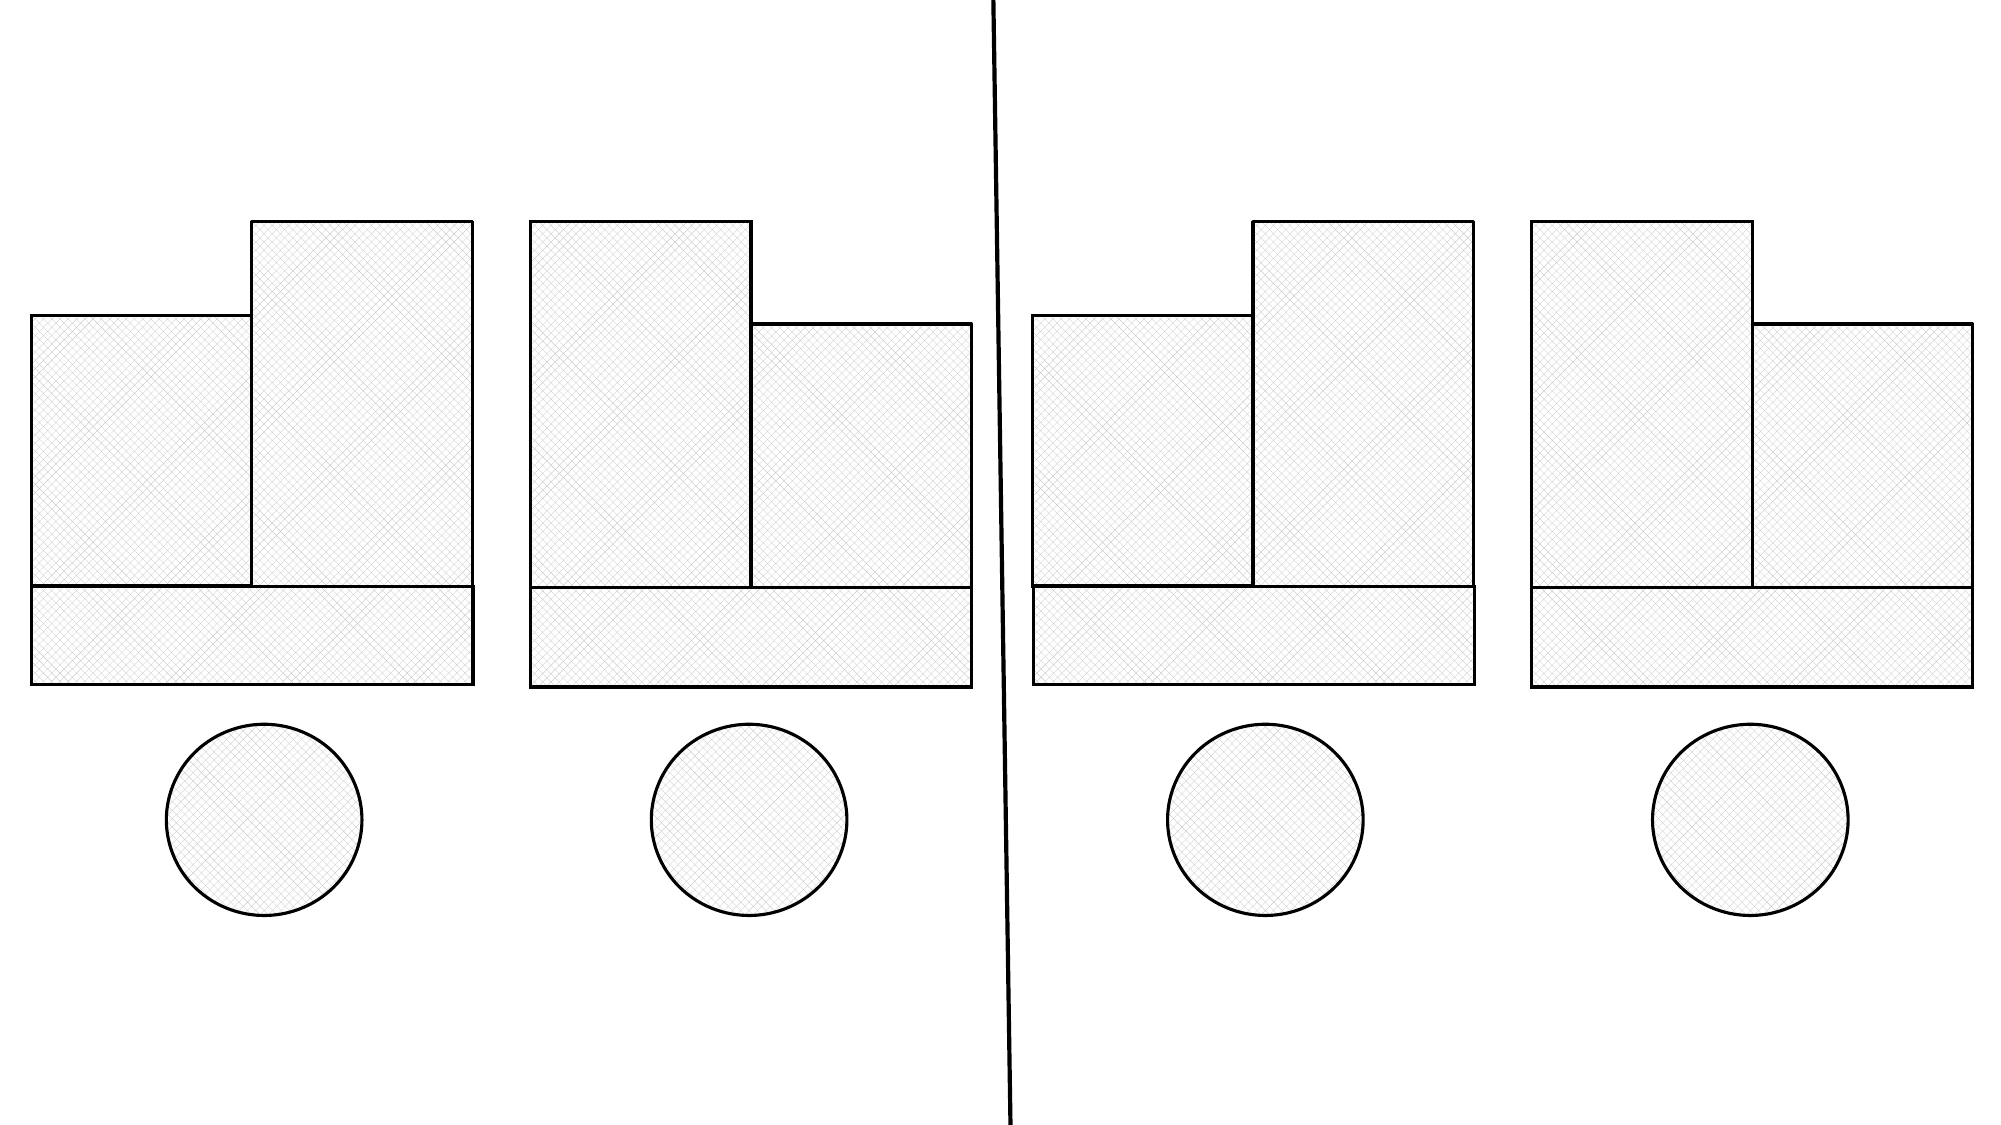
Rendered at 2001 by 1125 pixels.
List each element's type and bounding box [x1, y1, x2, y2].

text_box [1166, 723, 1365, 917]
text_box [529, 586, 973, 688]
text_box [165, 723, 363, 917]
text_box [30, 586, 474, 686]
text_box [751, 324, 972, 586]
text_box [251, 221, 473, 586]
text_box [1253, 221, 1474, 586]
text_box [1531, 586, 1974, 688]
text_box [1752, 324, 1973, 586]
text_box [30, 314, 253, 586]
text_box [1032, 586, 1475, 686]
text_box [1651, 723, 1850, 917]
text_box [530, 221, 752, 586]
text_box [1531, 221, 1753, 586]
text_box [993, 0, 1011, 1125]
text_box [1032, 314, 1254, 586]
text_box [650, 723, 848, 917]
